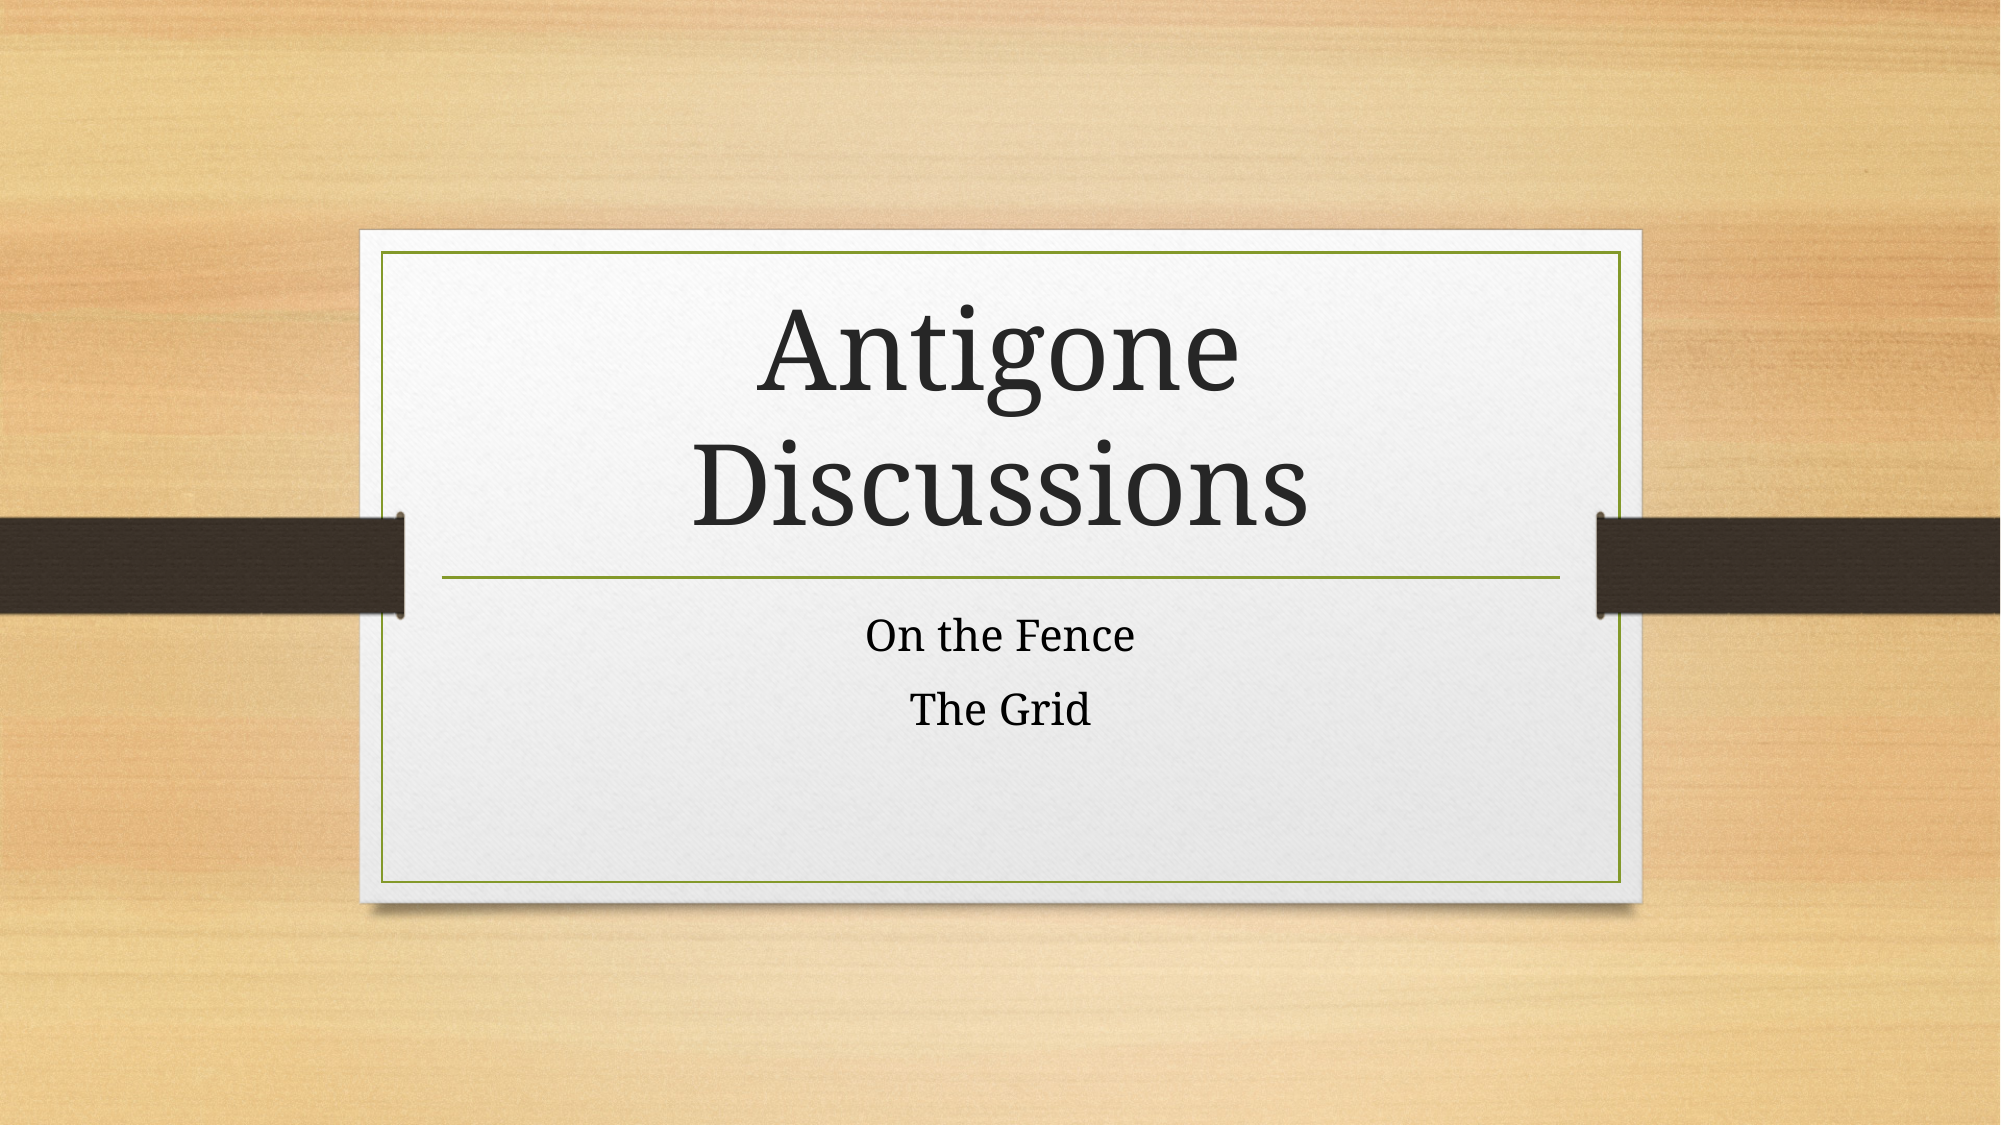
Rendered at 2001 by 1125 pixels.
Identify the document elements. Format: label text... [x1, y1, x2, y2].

picture [0, 0, 2001, 1125]
subtitle On the Fence The Grid [441, 600, 1560, 817]
title Antigone Discussions [441, 306, 1560, 556]
